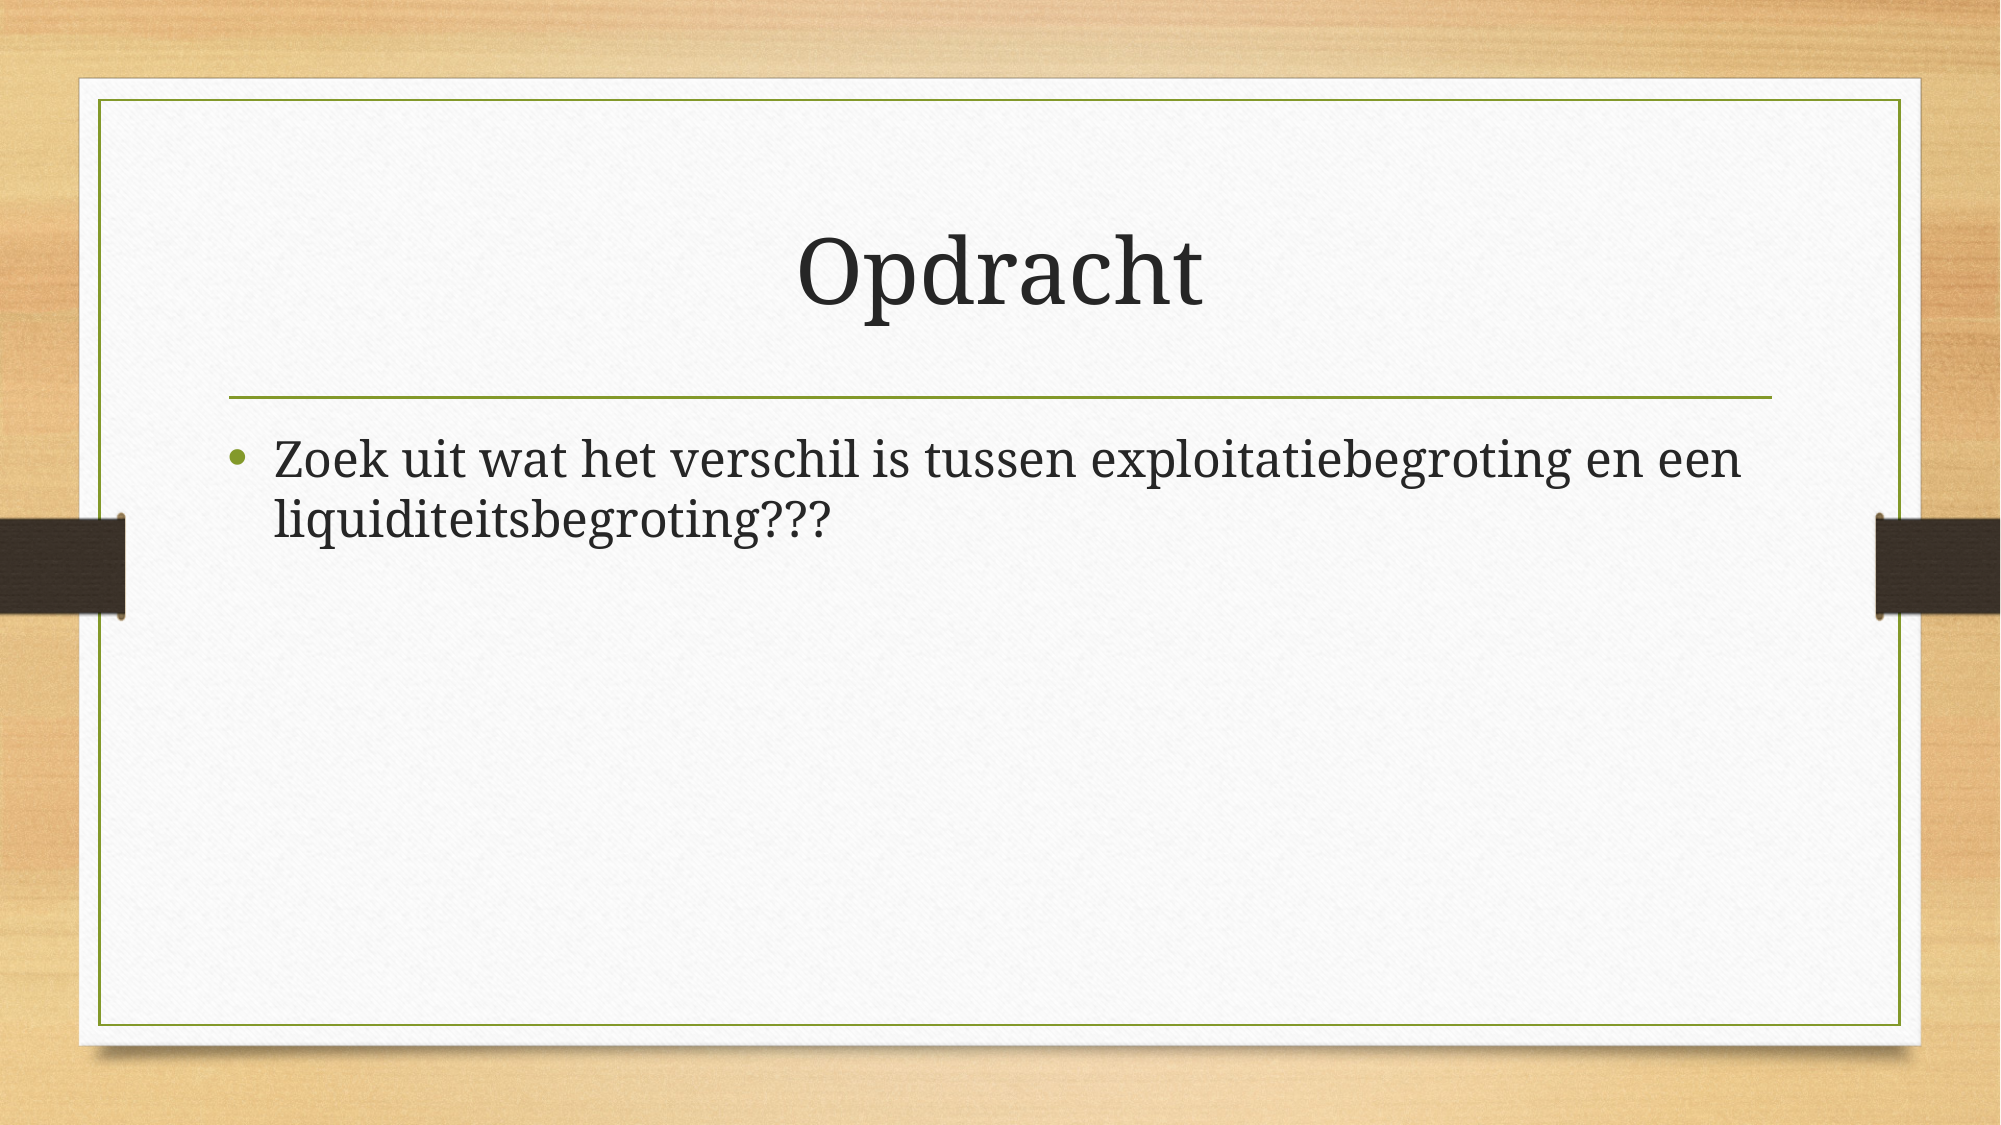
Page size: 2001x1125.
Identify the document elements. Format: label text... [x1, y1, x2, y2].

title Opdracht [212, 161, 1788, 375]
picture [0, 0, 2001, 1125]
list Zoek uit wat het verschil is tussen exploitatiebegroting en een liquiditeitsbegroting??? [212, 419, 1788, 964]
